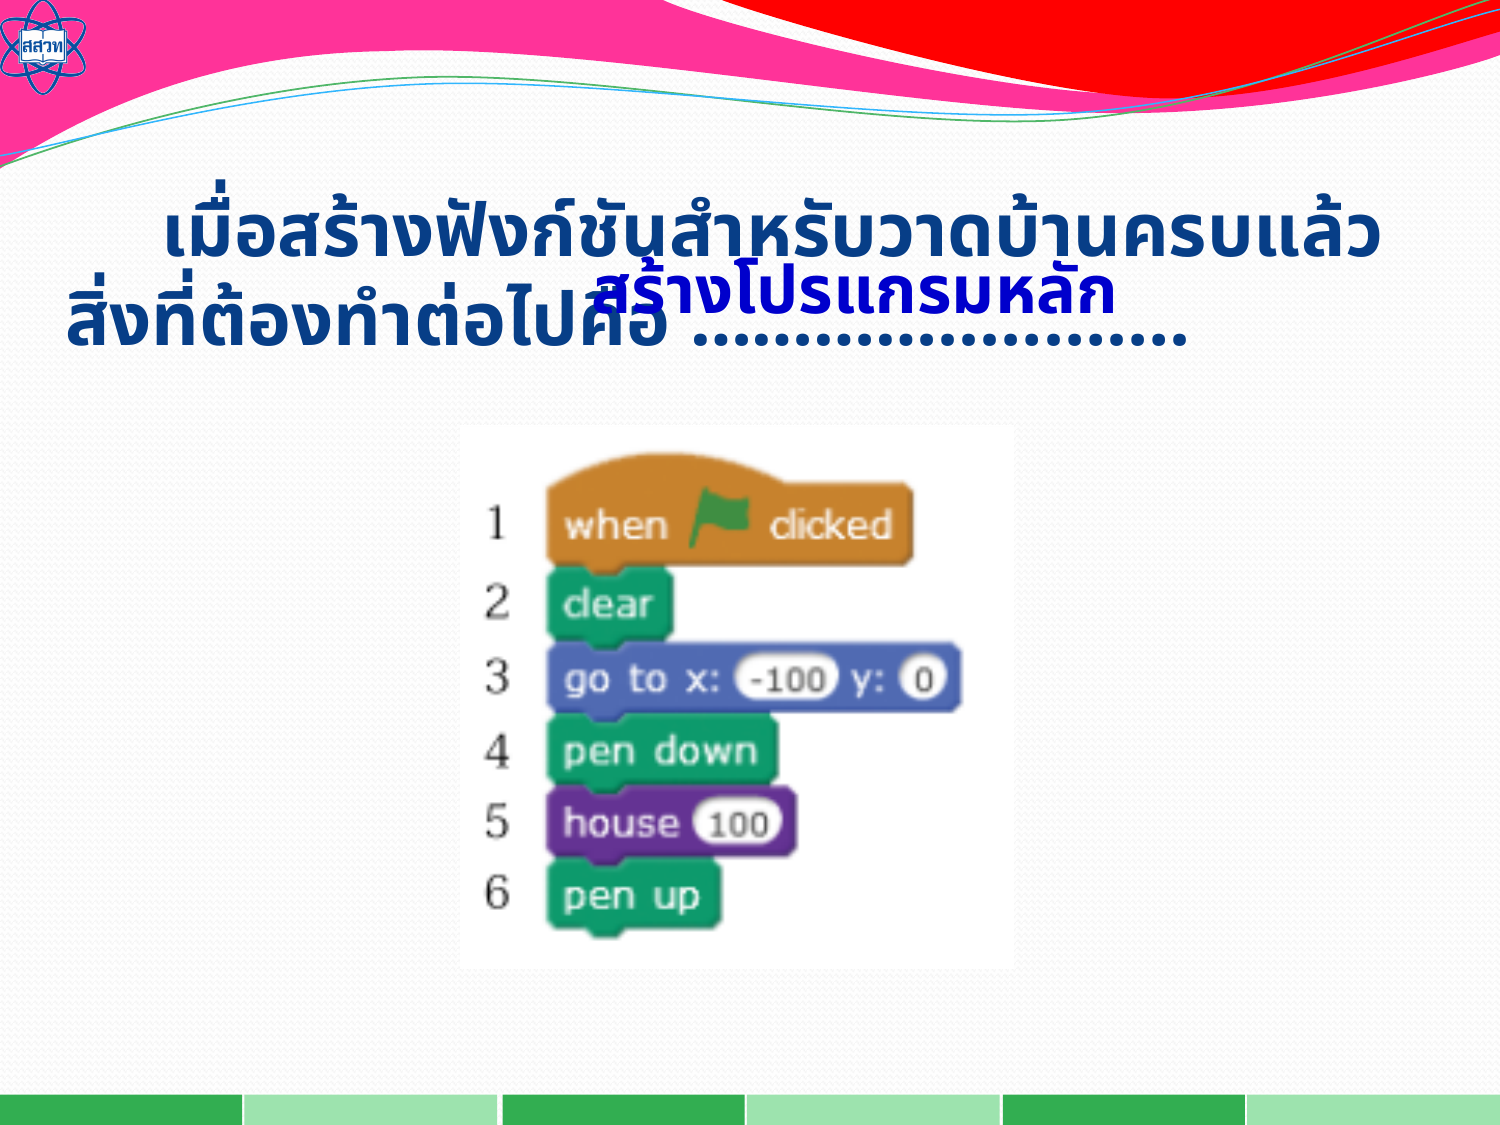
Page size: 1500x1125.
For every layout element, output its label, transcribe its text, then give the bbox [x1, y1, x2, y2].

text_box สร้างโปรแกรมหลัก [577, 239, 1134, 335]
picture [0, 0, 86, 95]
picture [460, 425, 1014, 970]
title เมื่อสร้างฟังก์ชันสำหรับวาดบ้านครบแล้ว สิ่งที่ต้องทำต่อไปคือ …………..………. [64, 172, 1415, 361]
